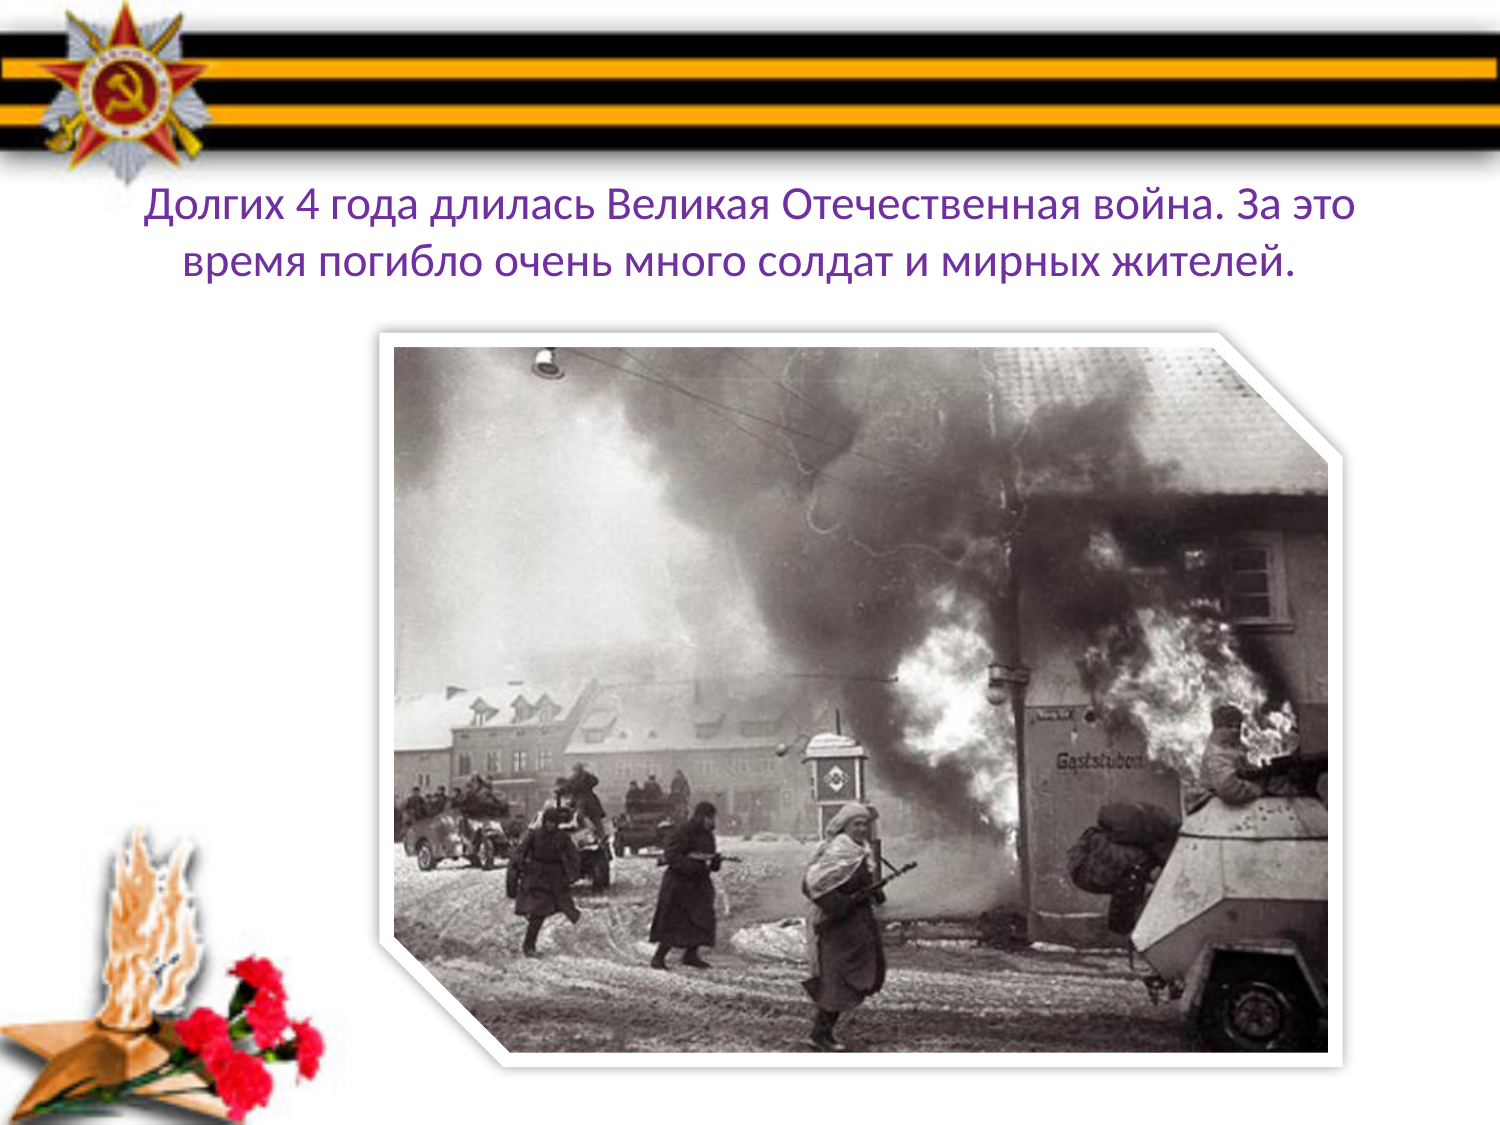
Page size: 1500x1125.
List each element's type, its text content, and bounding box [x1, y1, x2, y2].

title Долгих 4 года длилась Великая Отечественная война. За это время погибло очень много солдат и мирных жителей. [70, 164, 1421, 352]
picture [0, 0, 1500, 1125]
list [386, 339, 1336, 1061]
